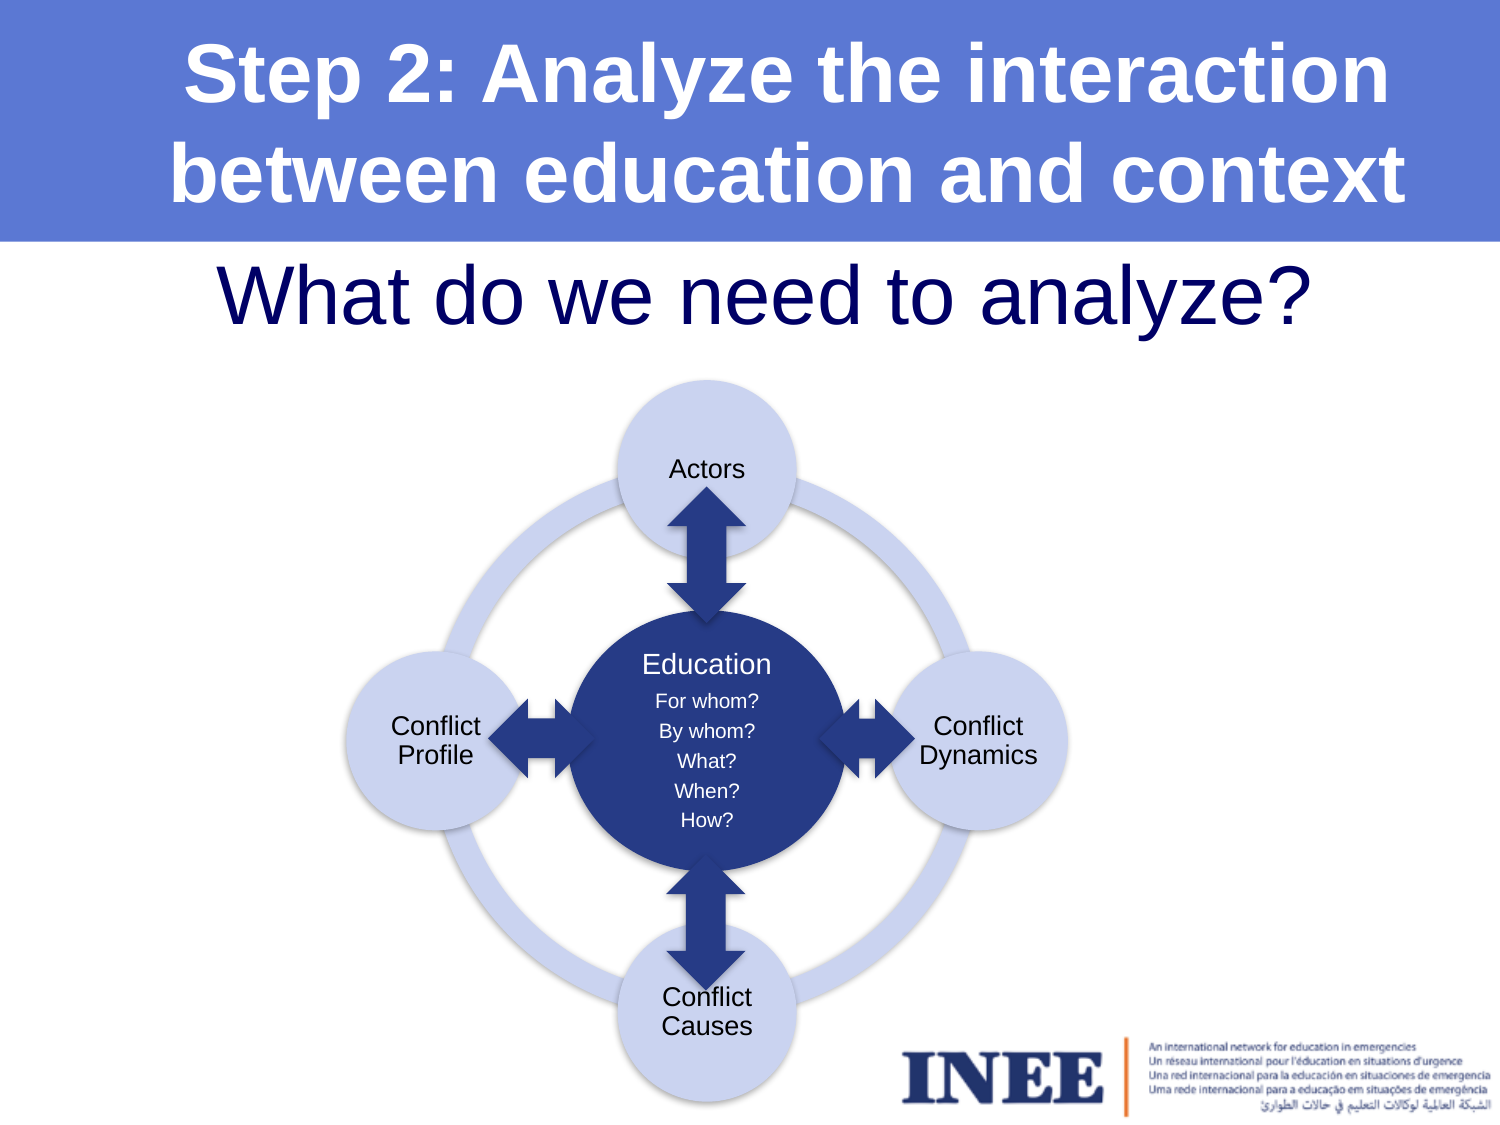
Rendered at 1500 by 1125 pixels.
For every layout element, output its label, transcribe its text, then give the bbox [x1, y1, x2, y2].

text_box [345, 356, 1069, 1125]
picture [1069, 1026, 1500, 1125]
title Step 2: Analyze the interaction between education and context [75, 24, 1500, 213]
list What do we need to analyze? [89, 234, 1440, 396]
